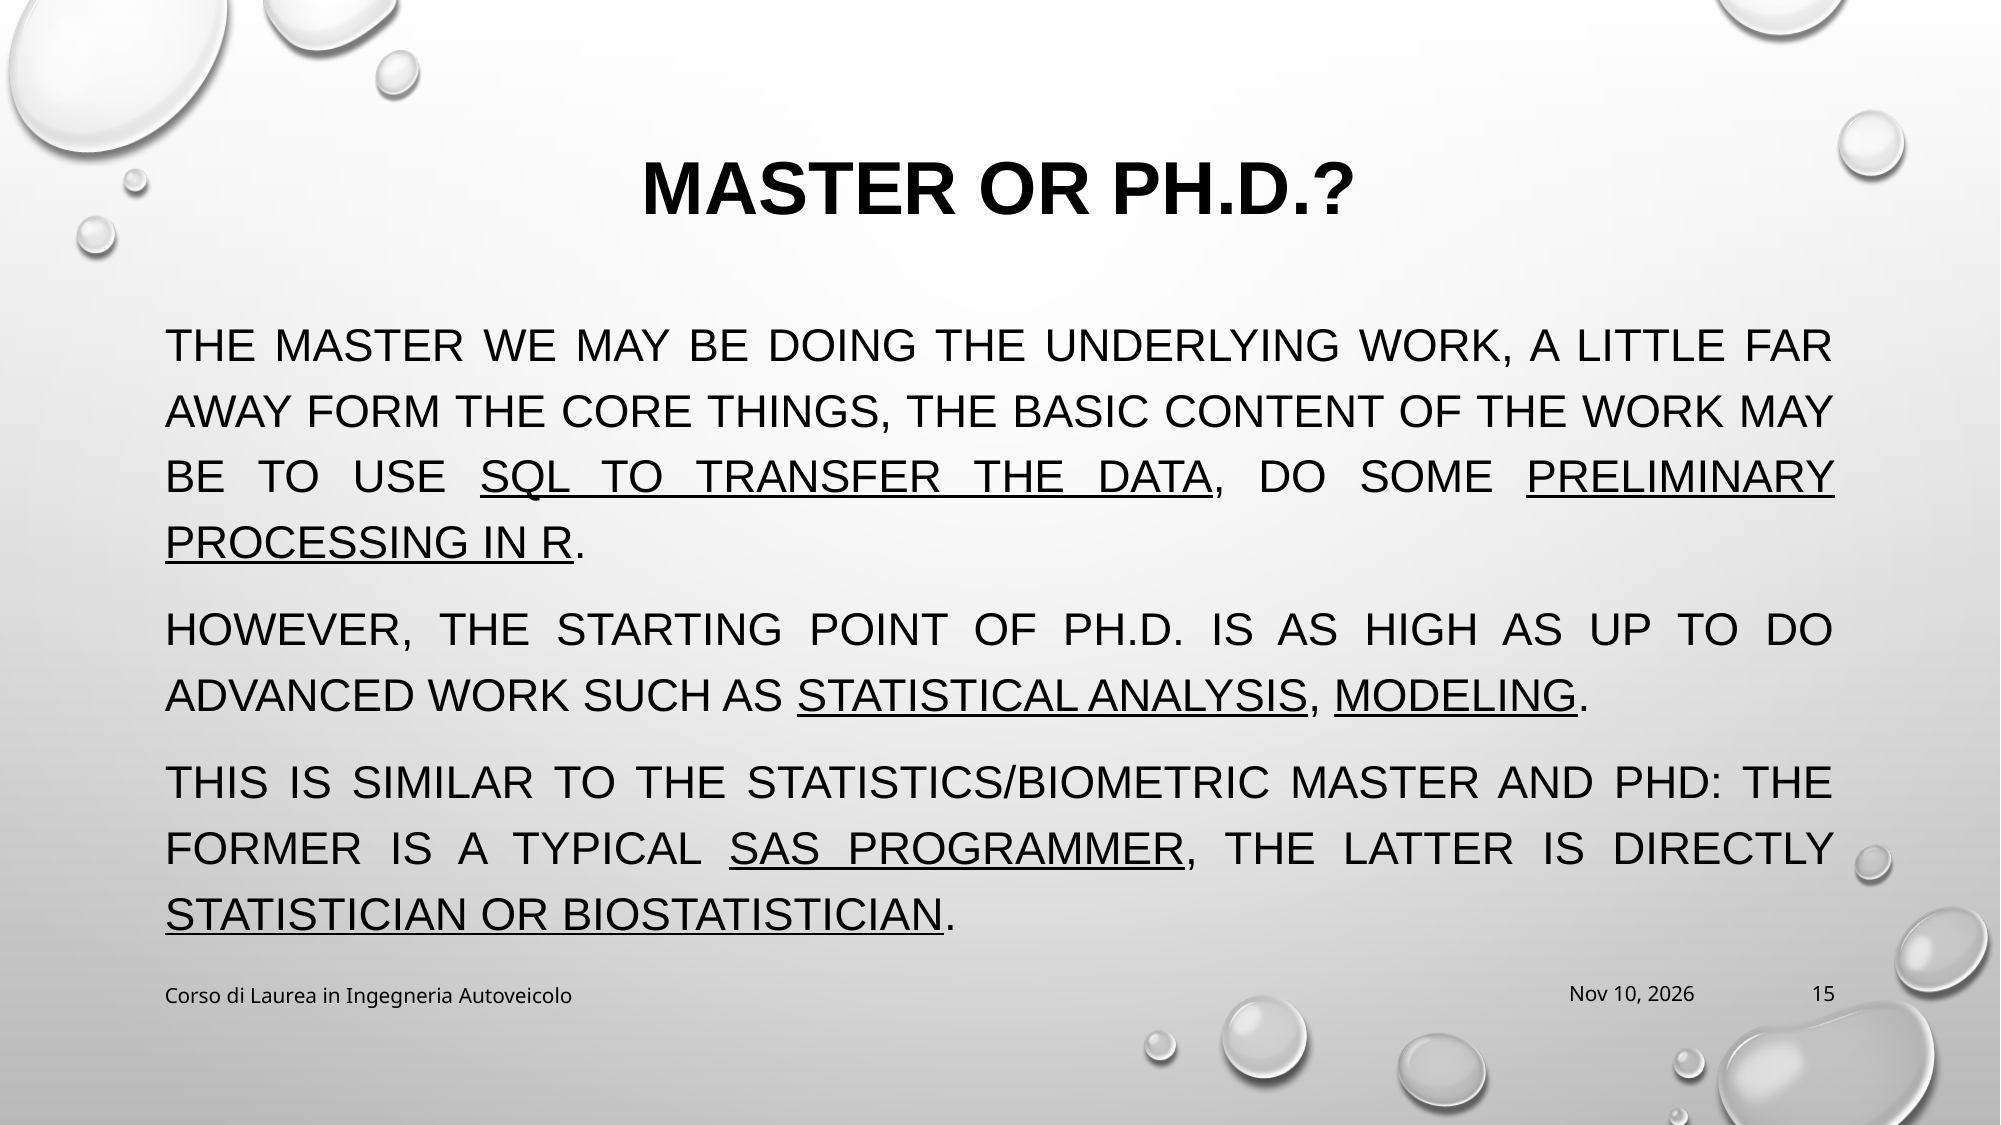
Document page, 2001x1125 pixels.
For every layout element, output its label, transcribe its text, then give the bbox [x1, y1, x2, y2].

slide_number 15 [1724, 965, 1851, 1025]
title Master or Ph.D.? [149, 59, 1851, 322]
picture [0, 0, 2000, 1125]
footer Corso di Laurea in Ingegneria Autoveicolo [149, 965, 1245, 1025]
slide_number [1259, 965, 1710, 1025]
list the master we may be doing the underlying work, a little far away form the core things, the basic content of the work may be to use SQL to transfer the data, do some preliminary processing in R. However, the starting point of Ph.D. is as high as up to do advanced work such as statistical analysis, modeling. This is similar to the statistics/biometric master and PhD: the former is a typical SAS programmer, the latter is directly statistician or biostatistiCian. [149, 296, 1850, 1025]
